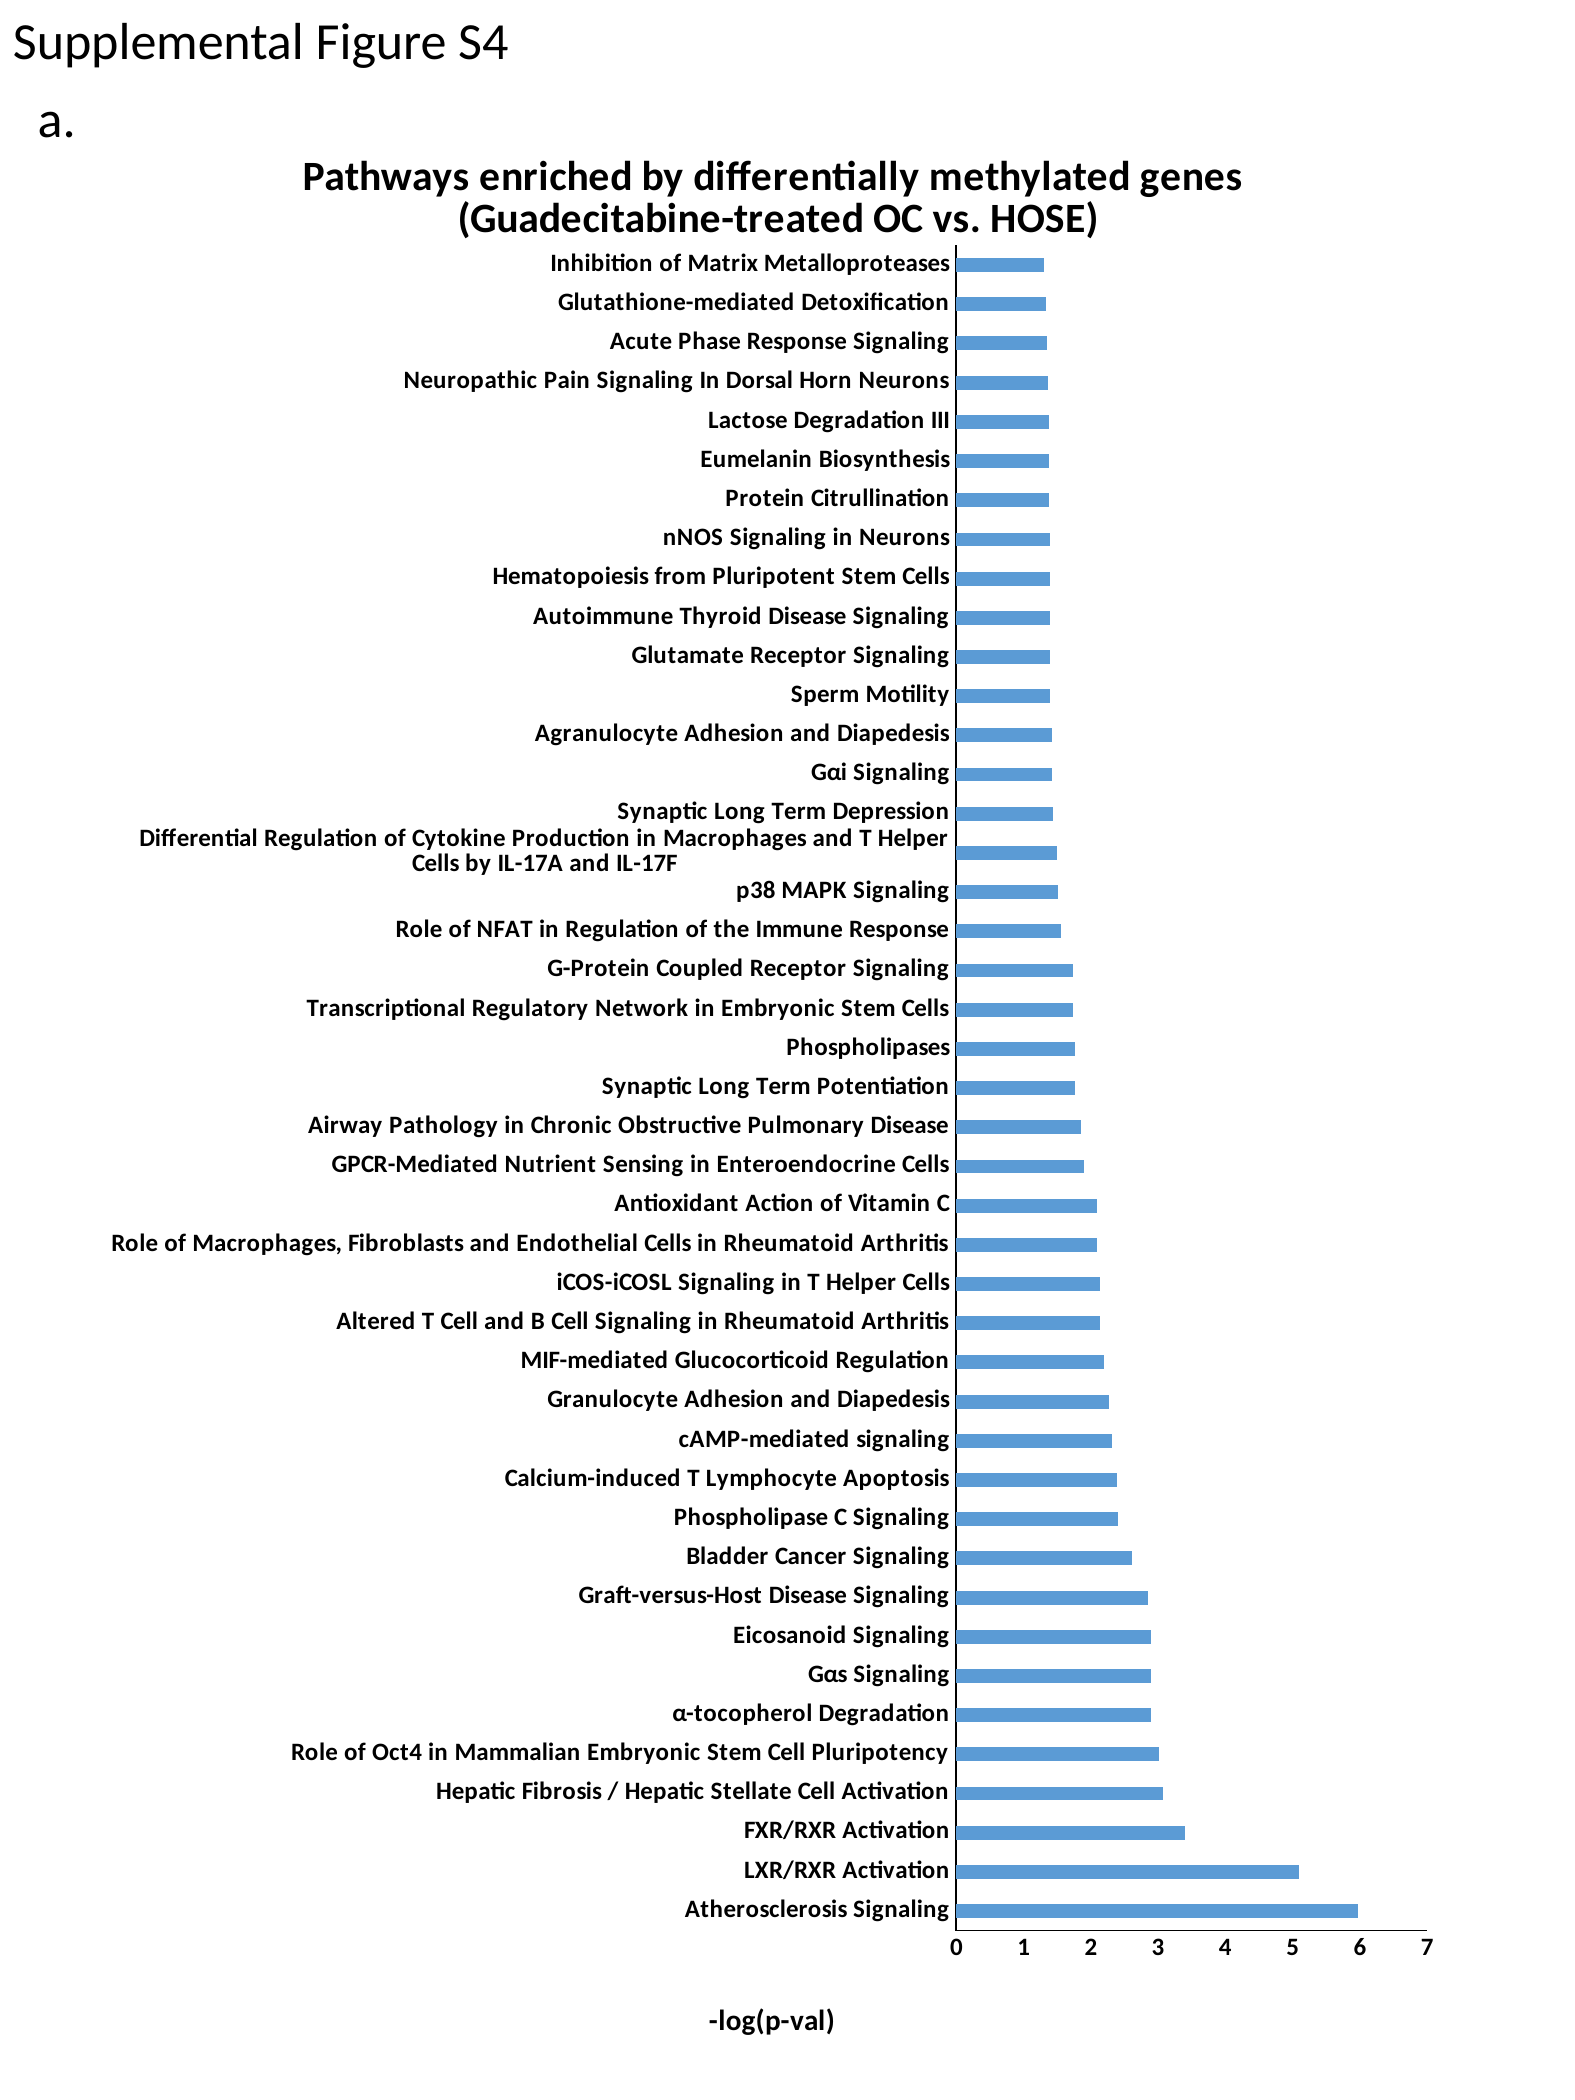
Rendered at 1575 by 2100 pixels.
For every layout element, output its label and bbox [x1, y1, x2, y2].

text_box [0, 0, 1458, 2047]
